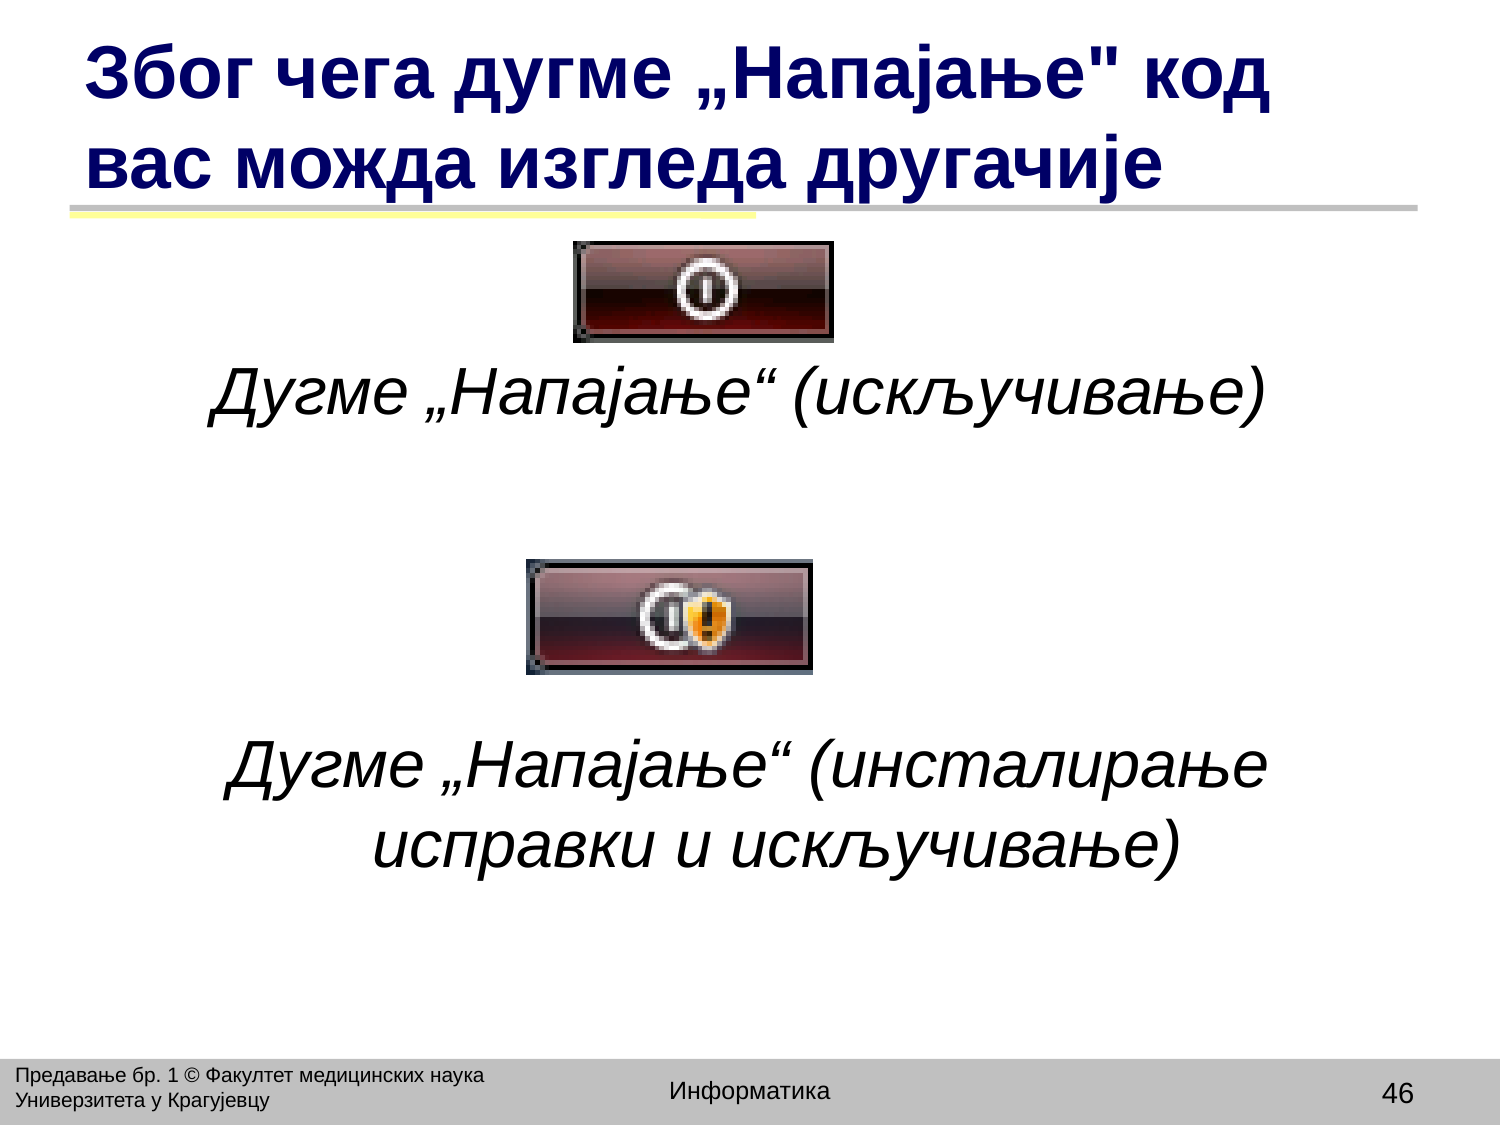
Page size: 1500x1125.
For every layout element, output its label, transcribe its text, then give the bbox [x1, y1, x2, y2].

slide_number Предавање бр. 1 © Факултет медицинских наука Универзитета у Крагујевцу [0, 1053, 599, 1108]
picture [526, 559, 813, 675]
list Дугме „Напајање“ (искључивање) Дугме „Напајање“ (инсталирање исправки и искључивање) [74, 246, 1426, 1023]
slide_number 46 [1079, 1066, 1430, 1125]
picture [573, 241, 834, 343]
footer Информатика [512, 1066, 988, 1125]
title Због чега дугме „Напајање" код вас можда изгледа другачије [69, 19, 1426, 208]
